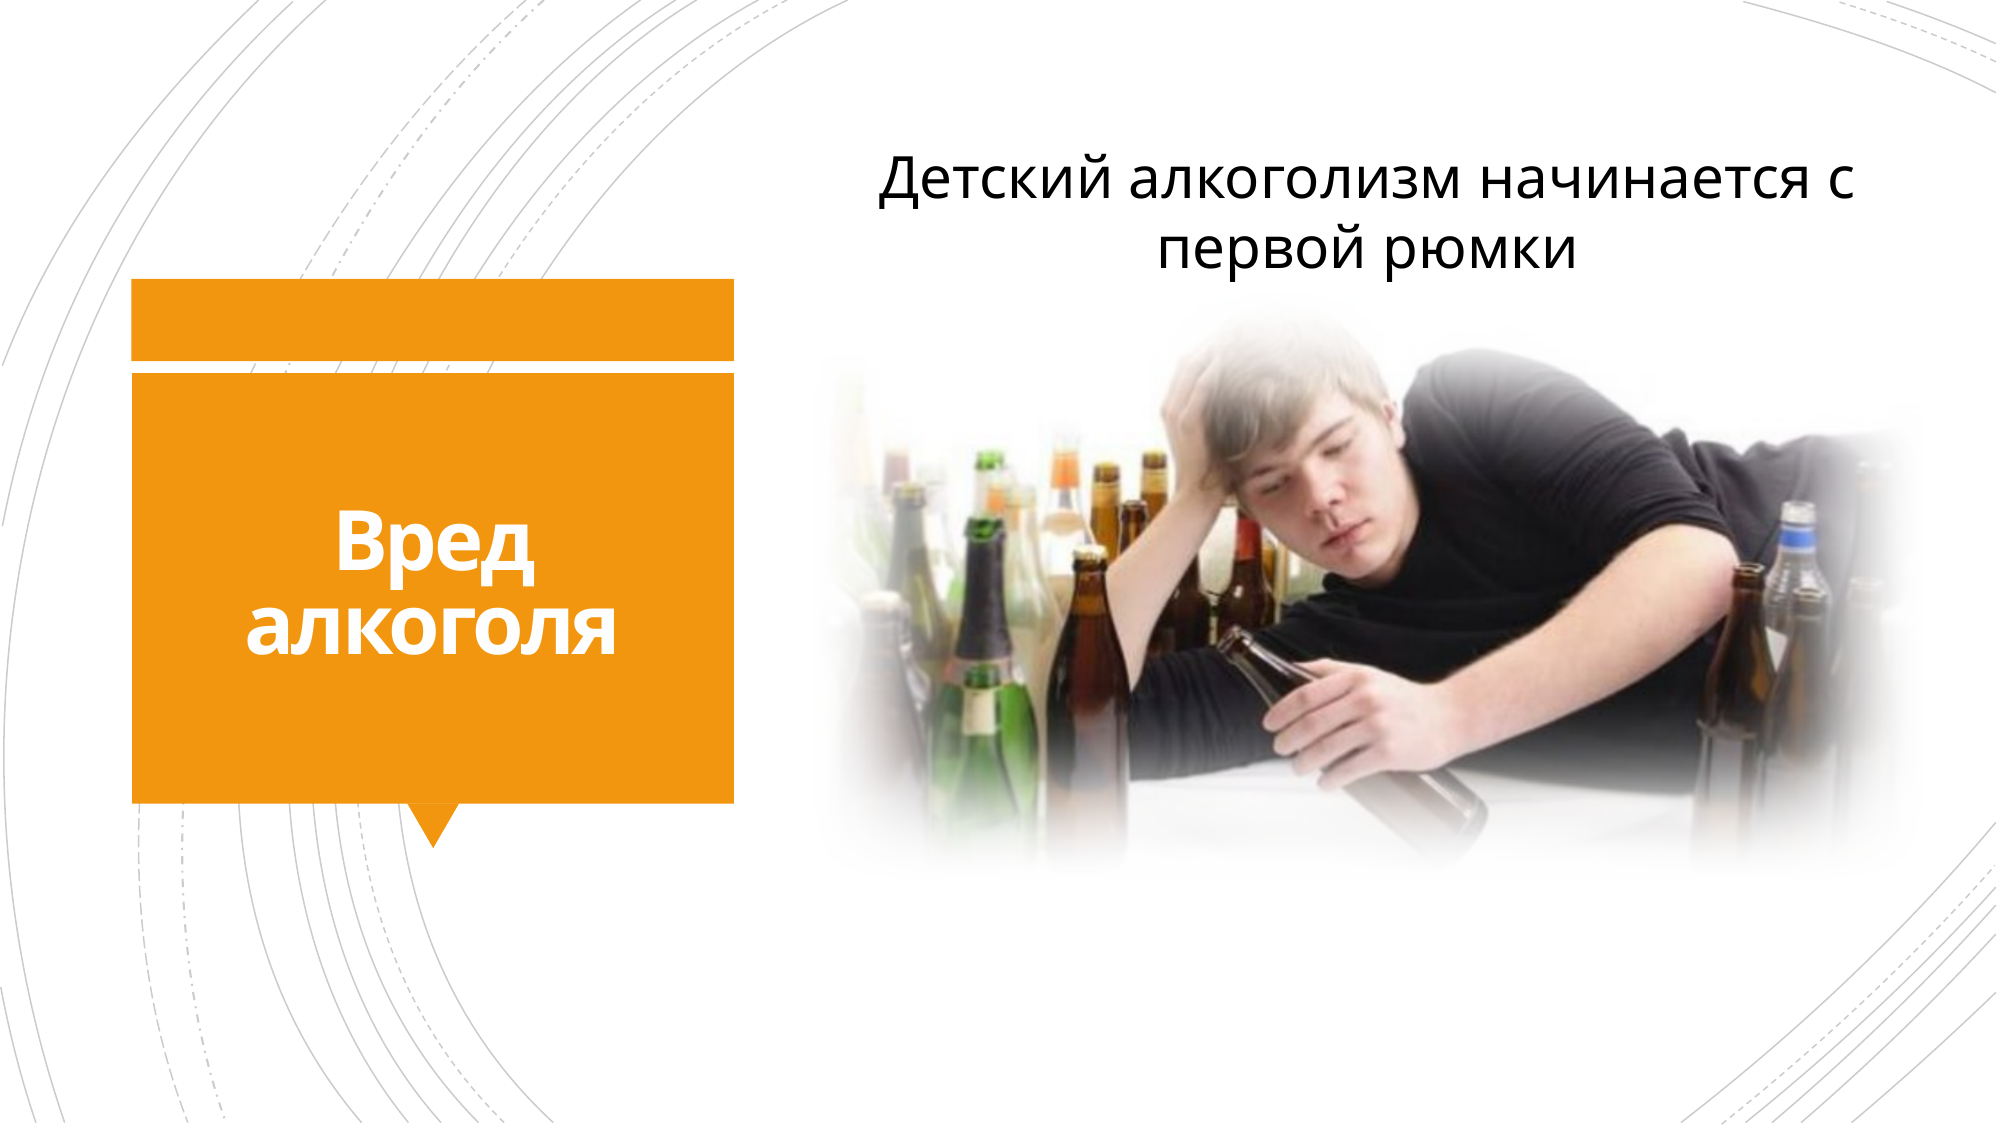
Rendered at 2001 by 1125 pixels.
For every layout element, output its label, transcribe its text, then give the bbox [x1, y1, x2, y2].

picture [808, 289, 1927, 885]
title Вред алкоголя [145, 385, 720, 789]
text_box Детский алкоголизм начинается с первой рюмки [774, 132, 1961, 288]
